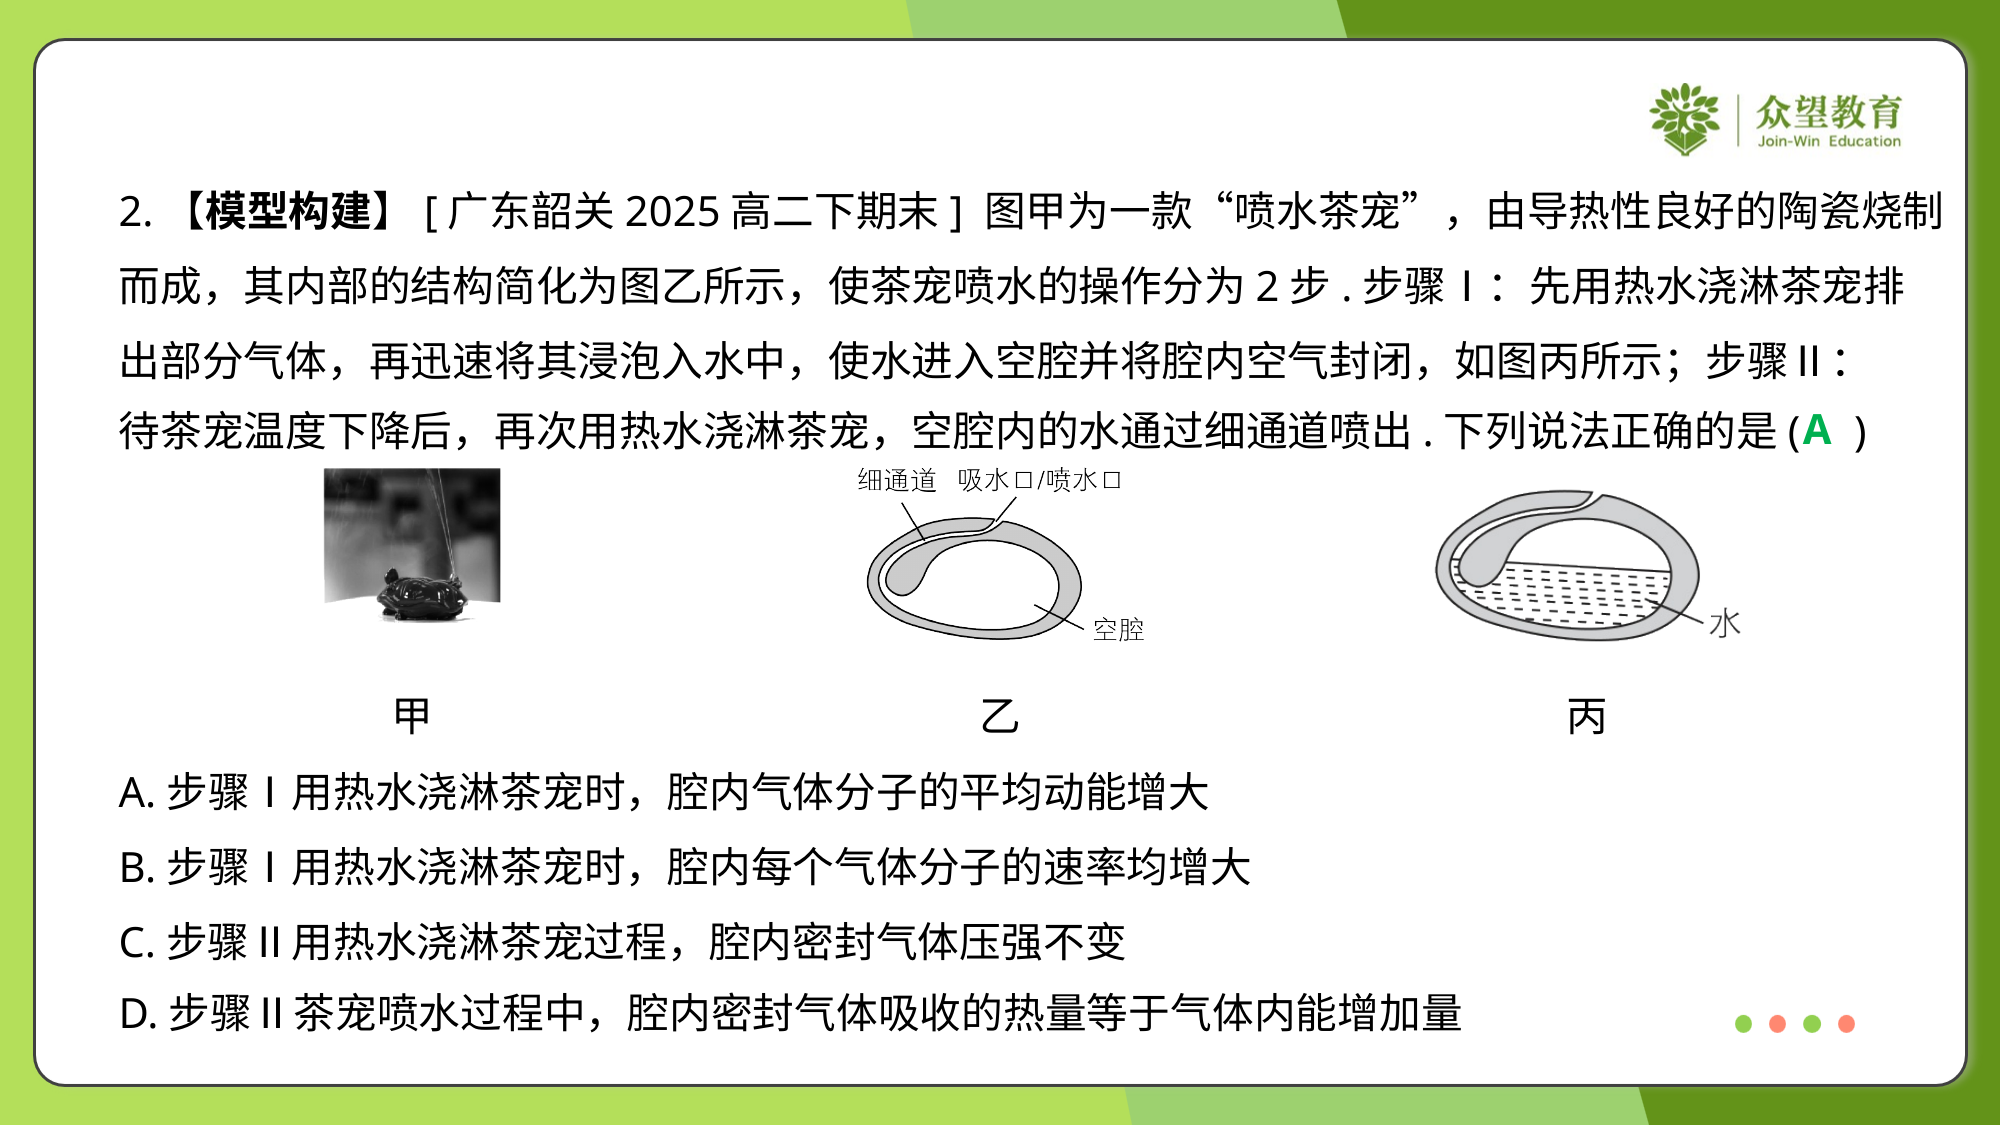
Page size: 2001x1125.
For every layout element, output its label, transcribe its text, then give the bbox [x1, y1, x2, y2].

picture [0, 0, 2000, 1125]
text_box 甲 [386, 666, 438, 733]
text_box A [1786, 382, 1848, 447]
text_box 丙 [1562, 666, 1614, 733]
text_box A.步骤Ⅰ用热水浇淋茶宠时，腔内气体分子的平均动能增大 B.步骤Ⅰ用热水浇淋茶宠时，腔内每个气体分子的速率均增大 C.步骤Ⅱ用热水浇淋茶宠过程，腔内密封气体压强不变 D.步骤Ⅱ茶宠喷水过程中，腔内密封气体吸收的热量等于气体内能增加量 [118, 741, 1883, 1031]
text_box 乙 [974, 666, 1026, 733]
text_box 2.【模型构建】[广东韶关2025高二下期末] 图甲为一款“喷水茶宠”，由导热性良好的陶瓷烧制 而成，其内部的结构简化为图乙所示，使茶宠喷水的操作分为2步.步骤Ⅰ：先用热水浇淋茶宠排 出部分气体，再迅速将其浸泡入水中，使水进入空腔并将腔内空气封闭，如图丙所示；步骤Ⅱ： 待茶宠温度下降后，再次用热水浇淋茶宠，空腔内的水通过细通道喷出.下列说法正确的是( ) [118, 159, 1883, 448]
